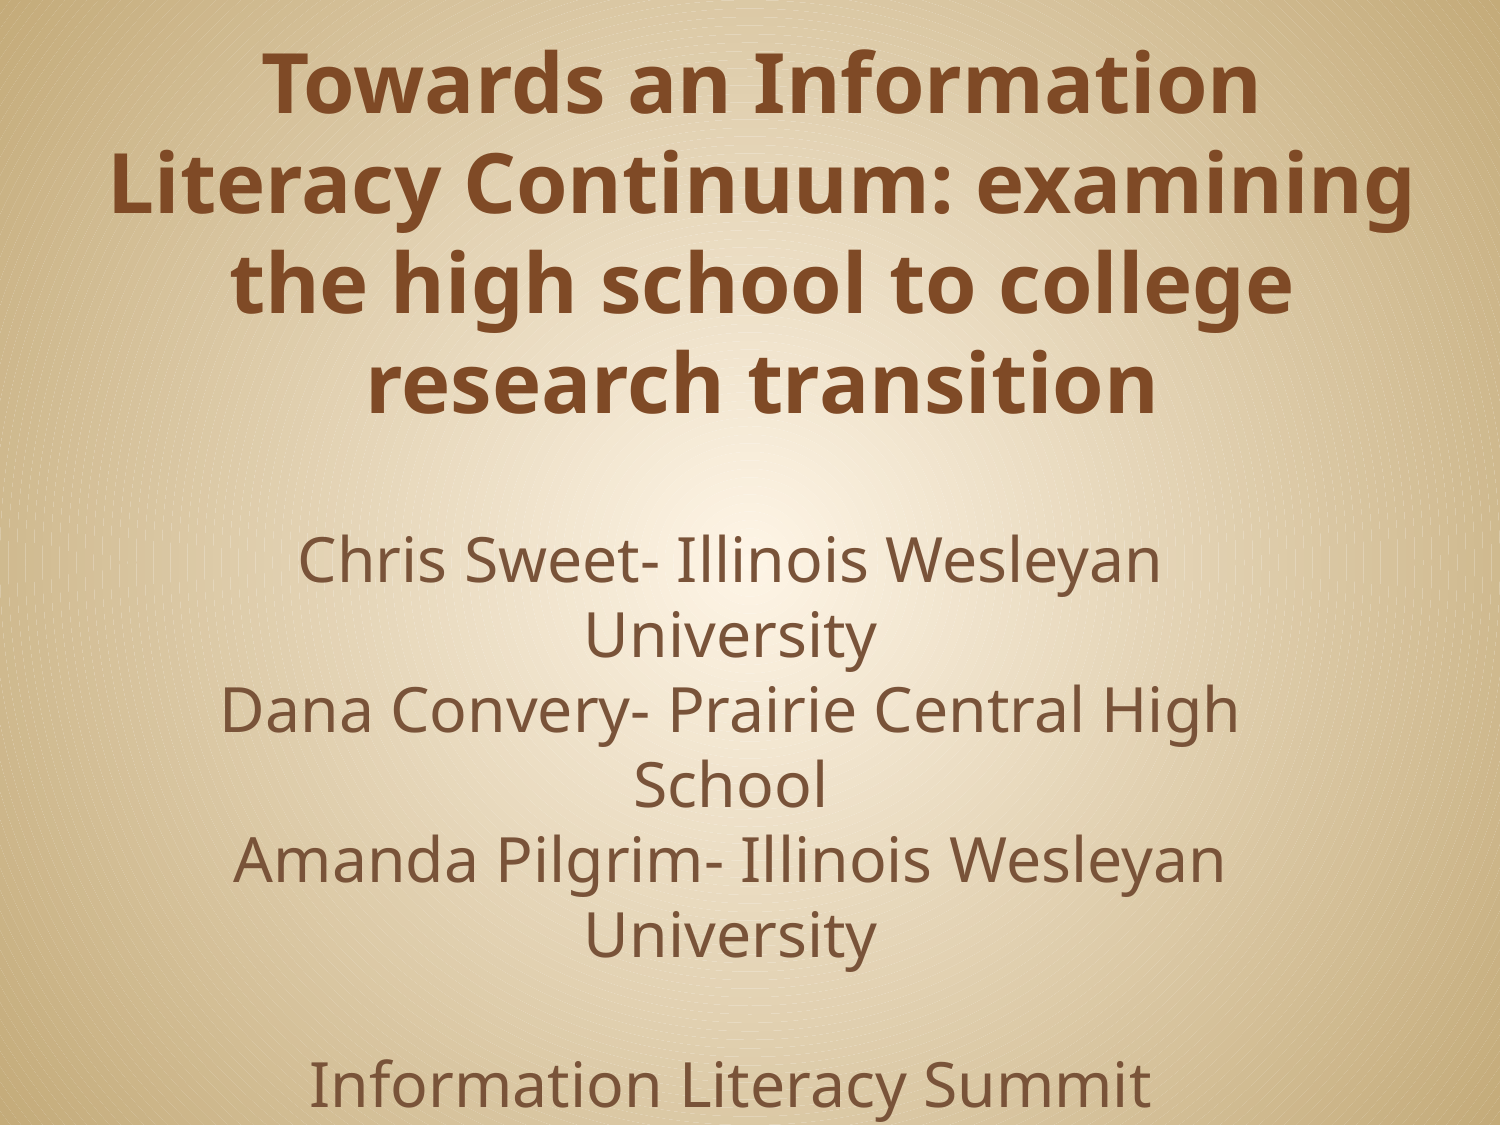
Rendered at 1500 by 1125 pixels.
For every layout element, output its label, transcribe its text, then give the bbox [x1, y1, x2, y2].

title Towards an Information Literacy Continuum: examining the high school to college research transition [87, 75, 1438, 438]
subtitle Chris Sweet- Illinois Wesleyan University Dana Convery- Prairie Central High School Amanda Pilgrim- Illinois Wesleyan University Information Literacy Summit Illinois State University 4/20/10 [137, 512, 1326, 1063]
